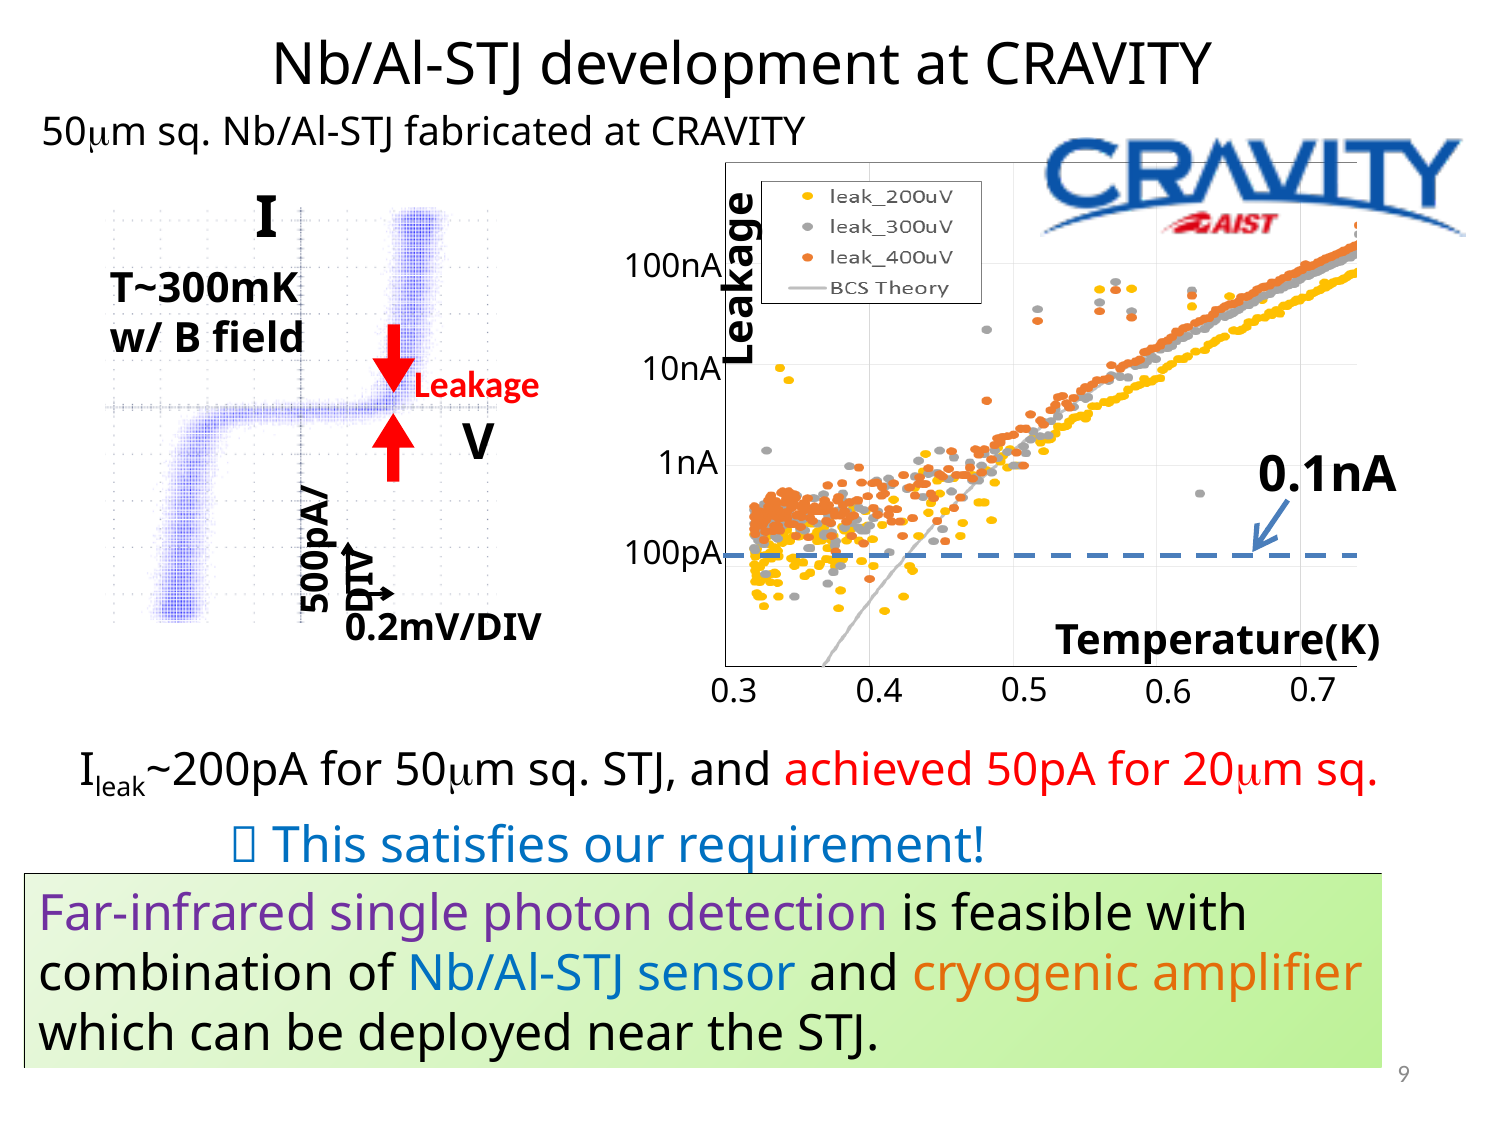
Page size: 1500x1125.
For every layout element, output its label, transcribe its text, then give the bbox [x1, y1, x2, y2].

text_box Far-infrared single photon detection is feasible with combination of Nb/Al-STJ sensor and cryogenic amplifier which can be deployed near the STJ. [23, 873, 1382, 1068]
text_box Ileak~200pA for 50m sq. STJ, and achieved 50pA for 20m sq.  This satisfies our requirement! [64, 732, 1471, 905]
text_box 50m sq. Nb/Al-STJ fabricated at CRAVITY [26, 98, 950, 162]
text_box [592, 157, 1426, 734]
picture [1039, 137, 1466, 237]
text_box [1252, 499, 1288, 553]
slide_number 9 [1074, 1042, 1425, 1103]
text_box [94, 171, 589, 657]
title Nb/Al-STJ development at CRAVITY [75, 8, 1425, 113]
